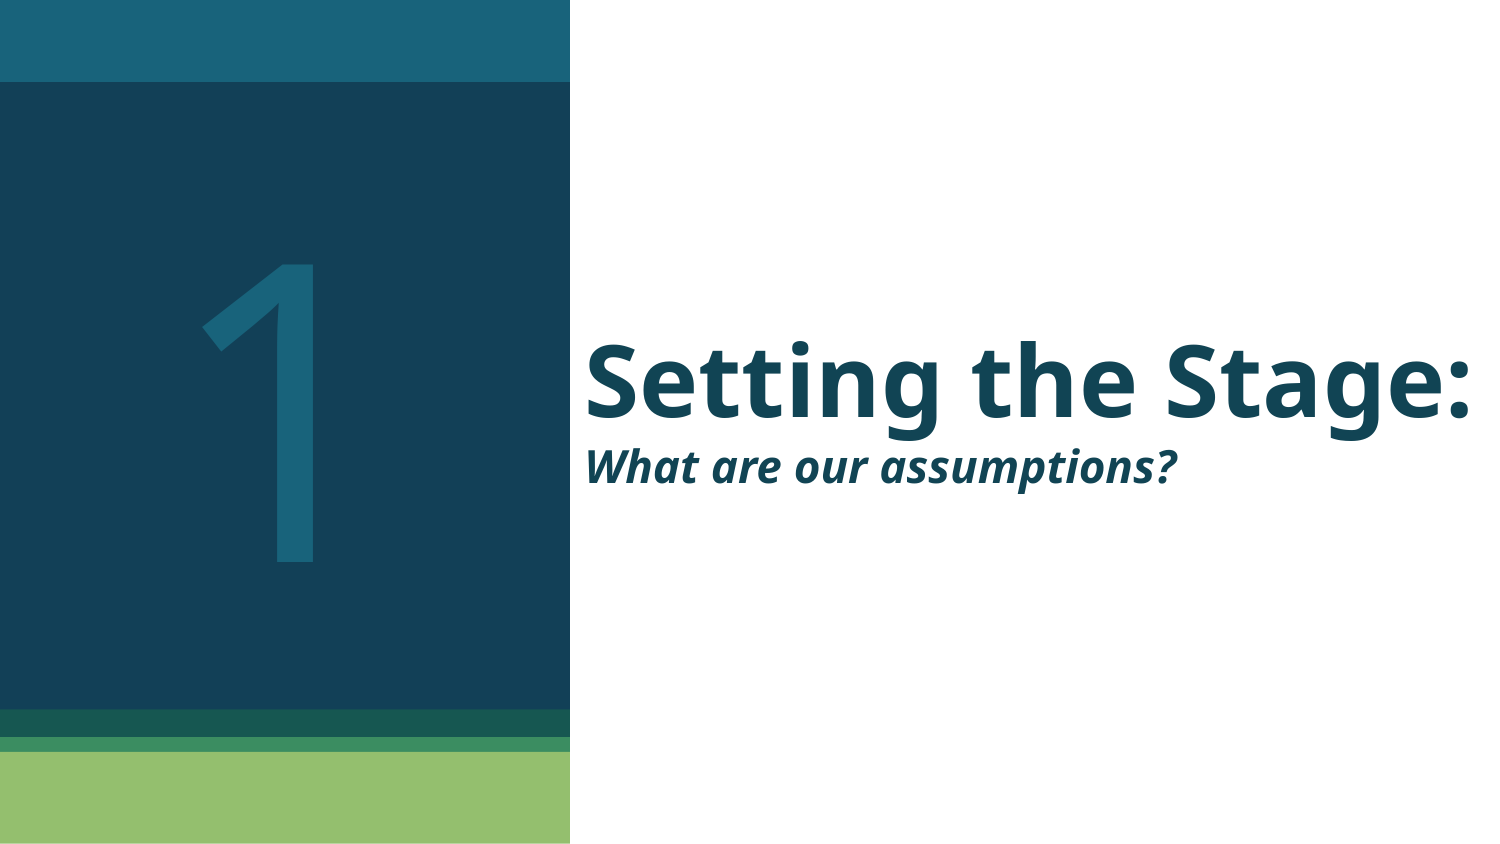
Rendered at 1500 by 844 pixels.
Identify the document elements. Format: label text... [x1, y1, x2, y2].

title Setting the Stage: What are our assumptions? [570, 264, 1500, 508]
text_box 1 [0, 82, 570, 709]
